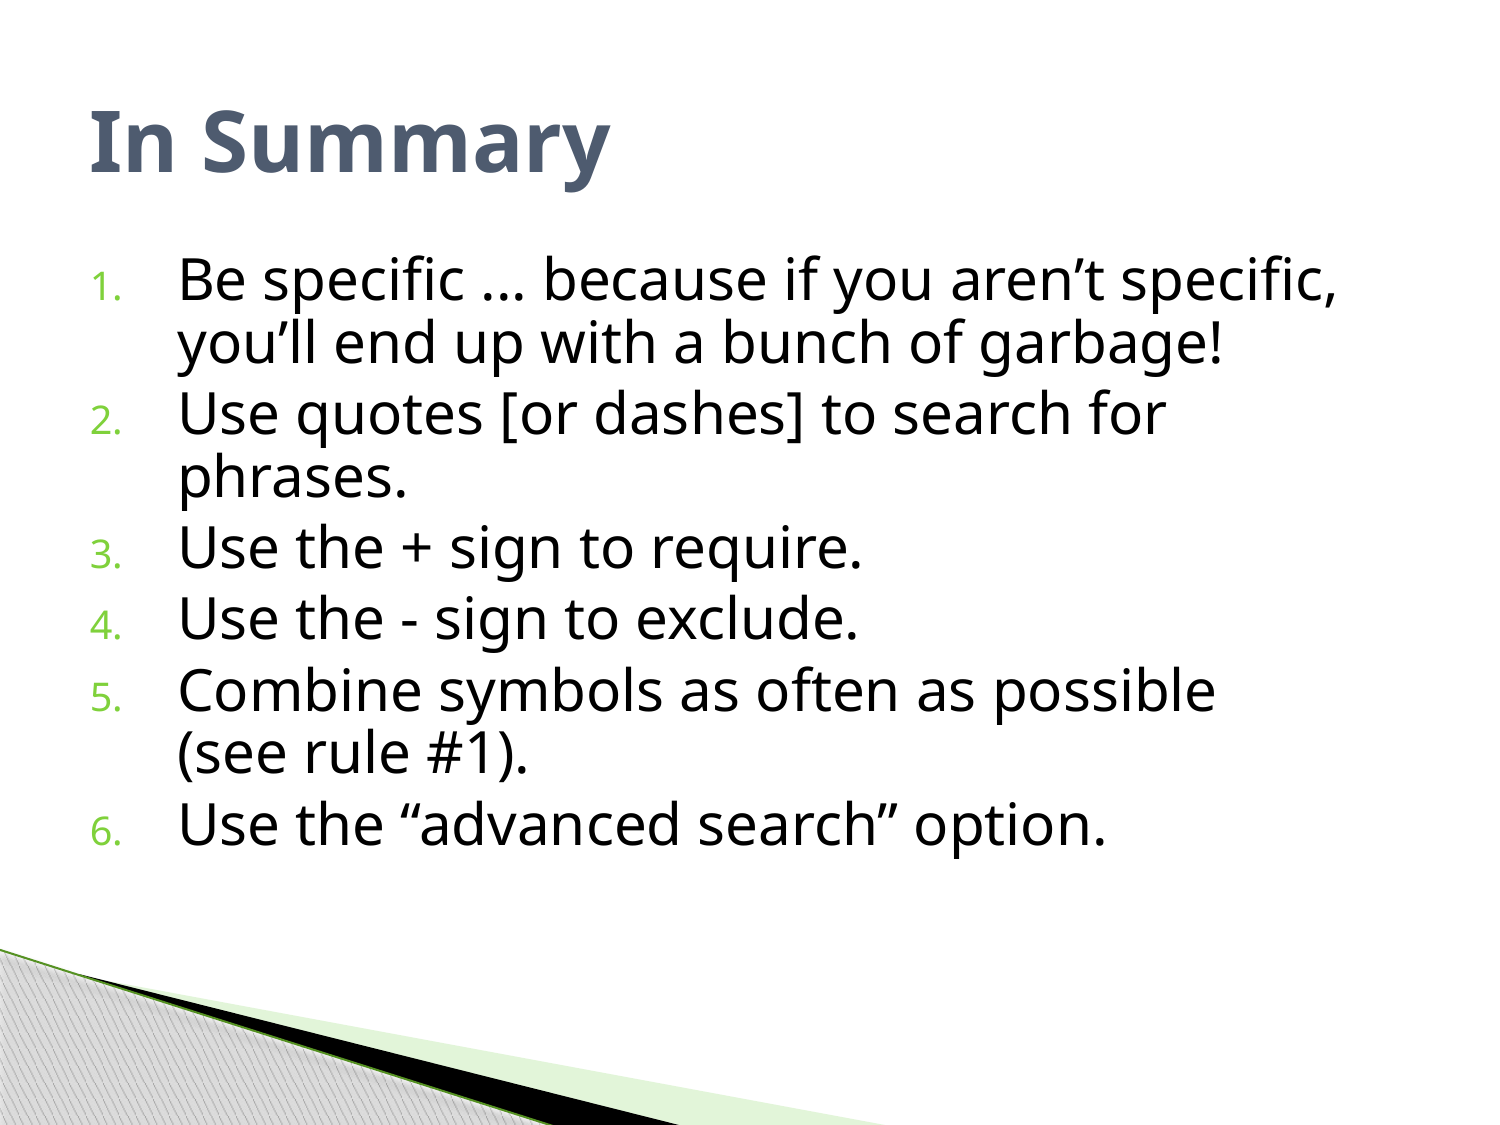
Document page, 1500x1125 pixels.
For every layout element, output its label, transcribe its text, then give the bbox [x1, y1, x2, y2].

title In Summary [75, 45, 1425, 233]
list Be specific ... because if you aren’t specific, you’ll end up with a bunch of garbage! Use quotes [or dashes] to search for phrases. Use the + sign to require. Use the - sign to exclude. Combine symbols as often as possible (see rule #1). Use the “advanced search” option. [75, 243, 1425, 986]
